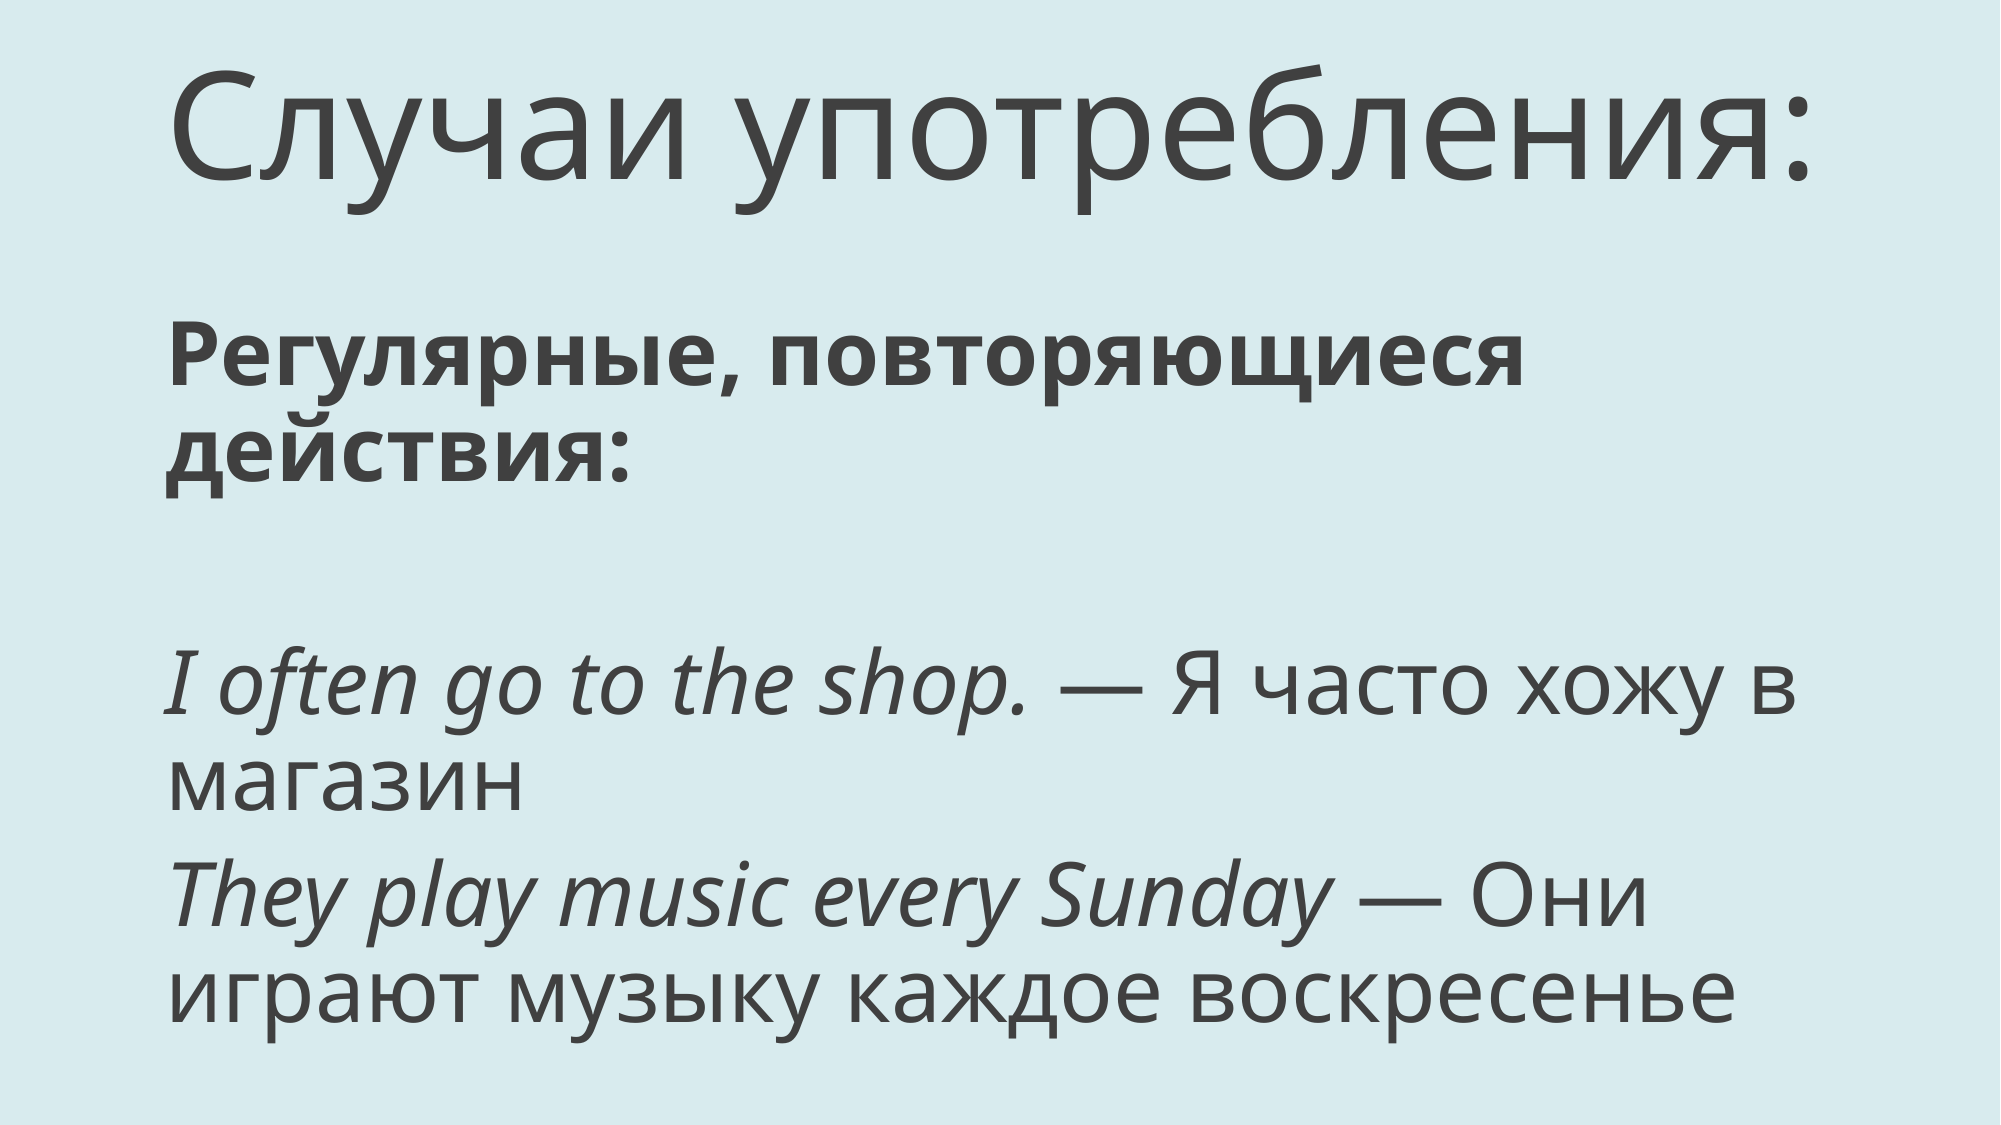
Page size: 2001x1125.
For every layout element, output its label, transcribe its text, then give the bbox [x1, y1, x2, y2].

title Случаи употребления: [150, 42, 1917, 263]
list Регулярные, повторяющиеся действия: I often go to the shop. — Я часто хожу в магазин They play music every Sunday — Они играют музыку каждое воскресенье [150, 301, 1898, 1052]
